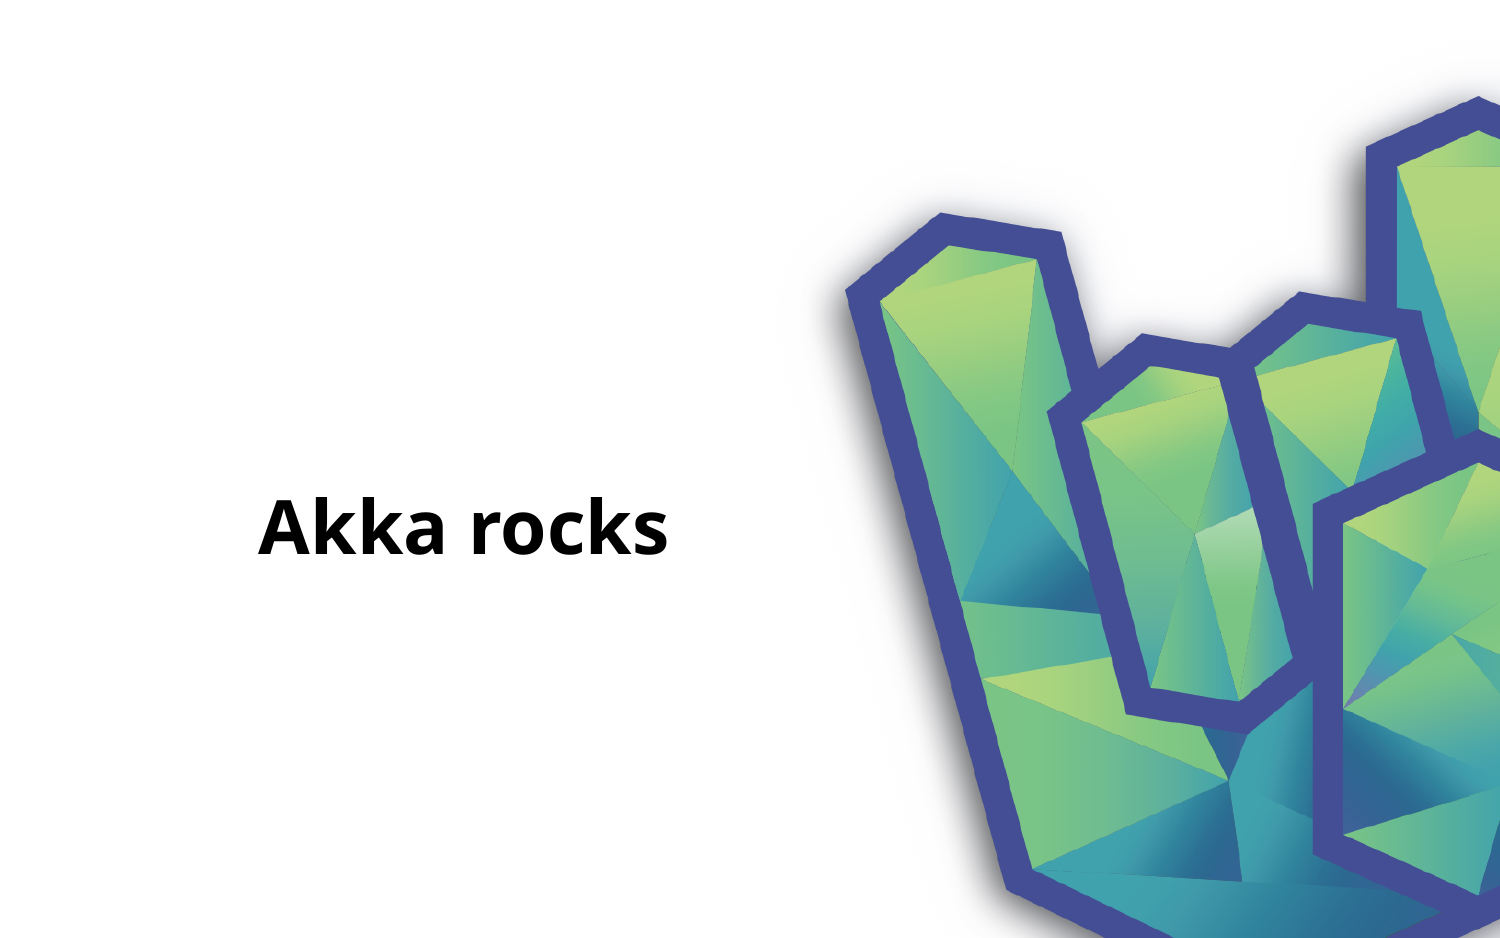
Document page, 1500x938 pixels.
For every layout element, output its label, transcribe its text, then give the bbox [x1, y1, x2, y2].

picture [791, 91, 1500, 938]
text_box Akka rocks [77, 282, 791, 578]
